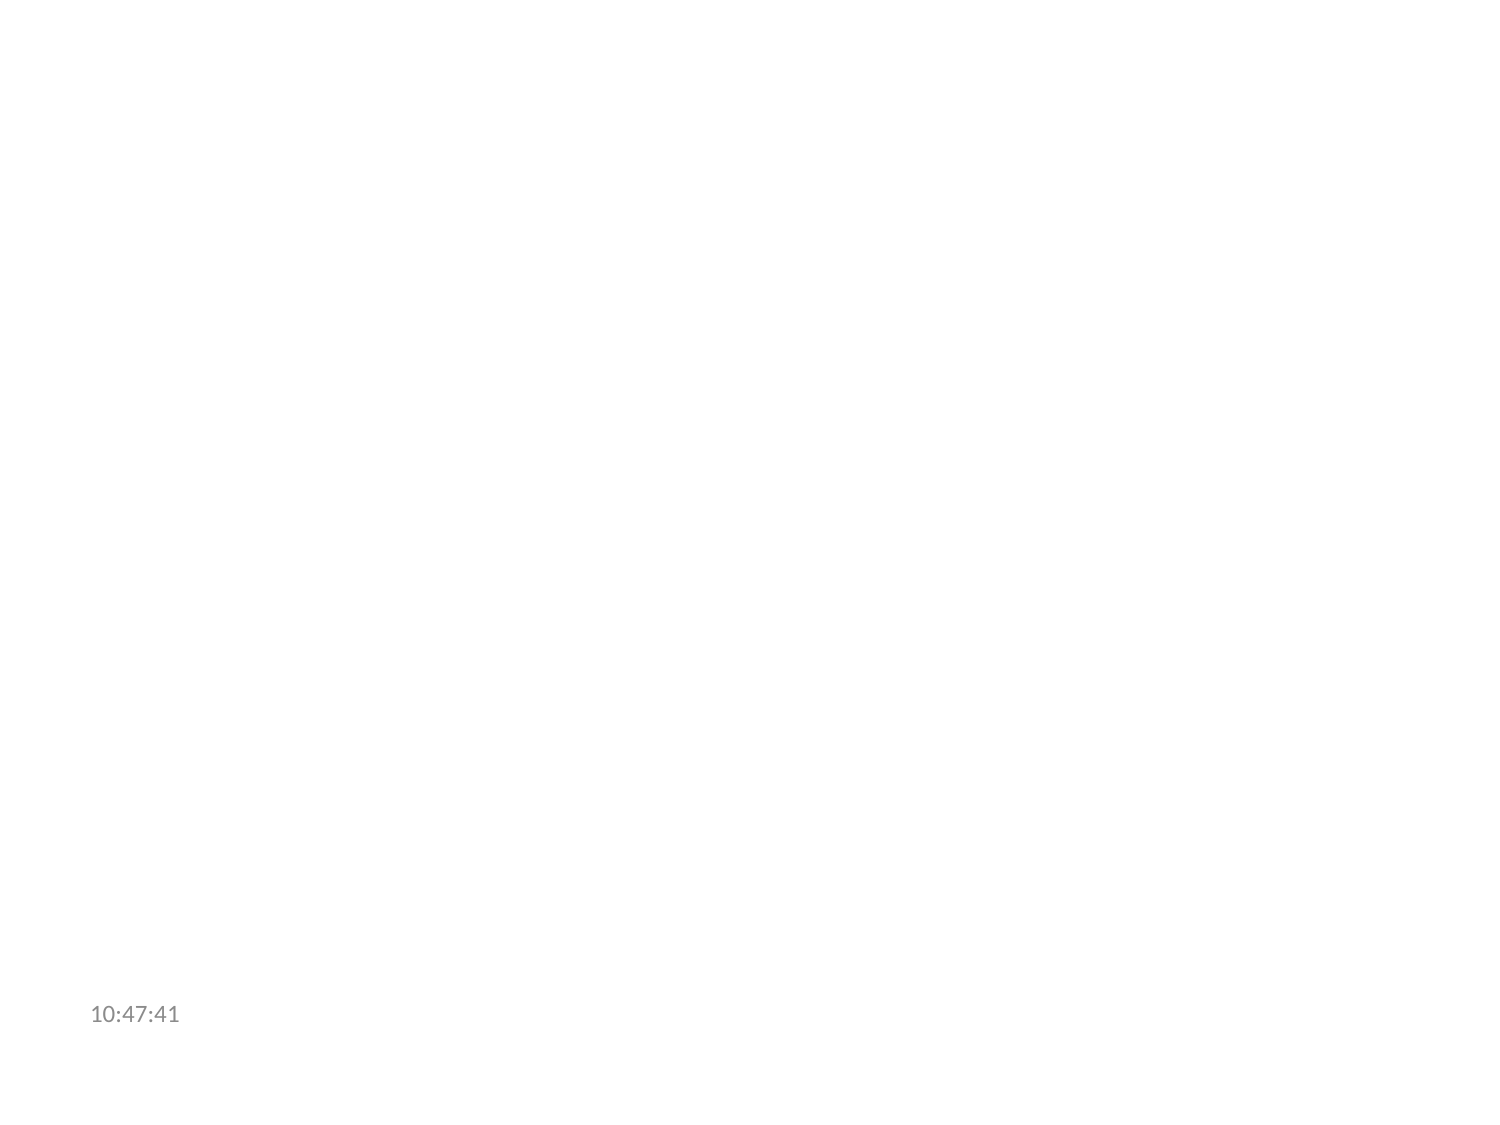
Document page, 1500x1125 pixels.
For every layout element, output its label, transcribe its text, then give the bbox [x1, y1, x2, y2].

text_box 15:35:09 [75, 982, 425, 1043]
